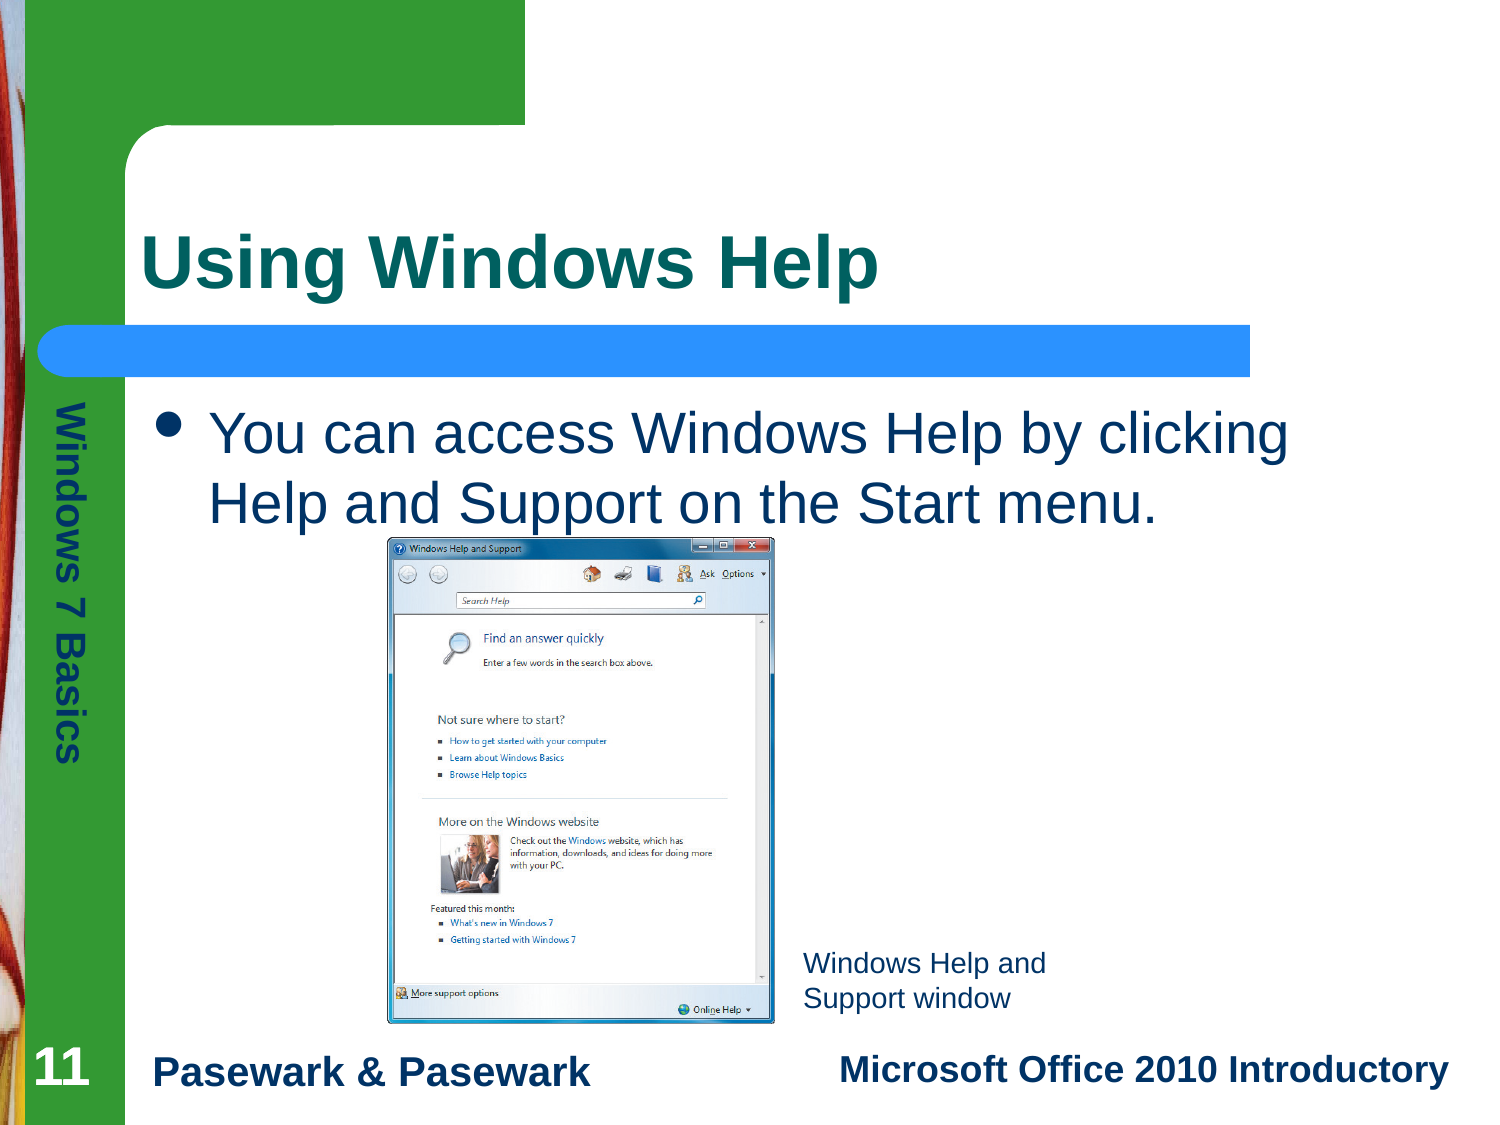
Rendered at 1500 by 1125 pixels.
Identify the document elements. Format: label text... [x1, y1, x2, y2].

picture [387, 537, 776, 1024]
list You can access Windows Help by clicking Help and Support on the Start menu. [137, 387, 1400, 1076]
text_box Windows Help and Support window [788, 937, 1071, 1023]
text_box 11 [13, 1023, 111, 1105]
picture [0, 0, 25, 1125]
title Using Windows Help [124, 124, 1426, 313]
